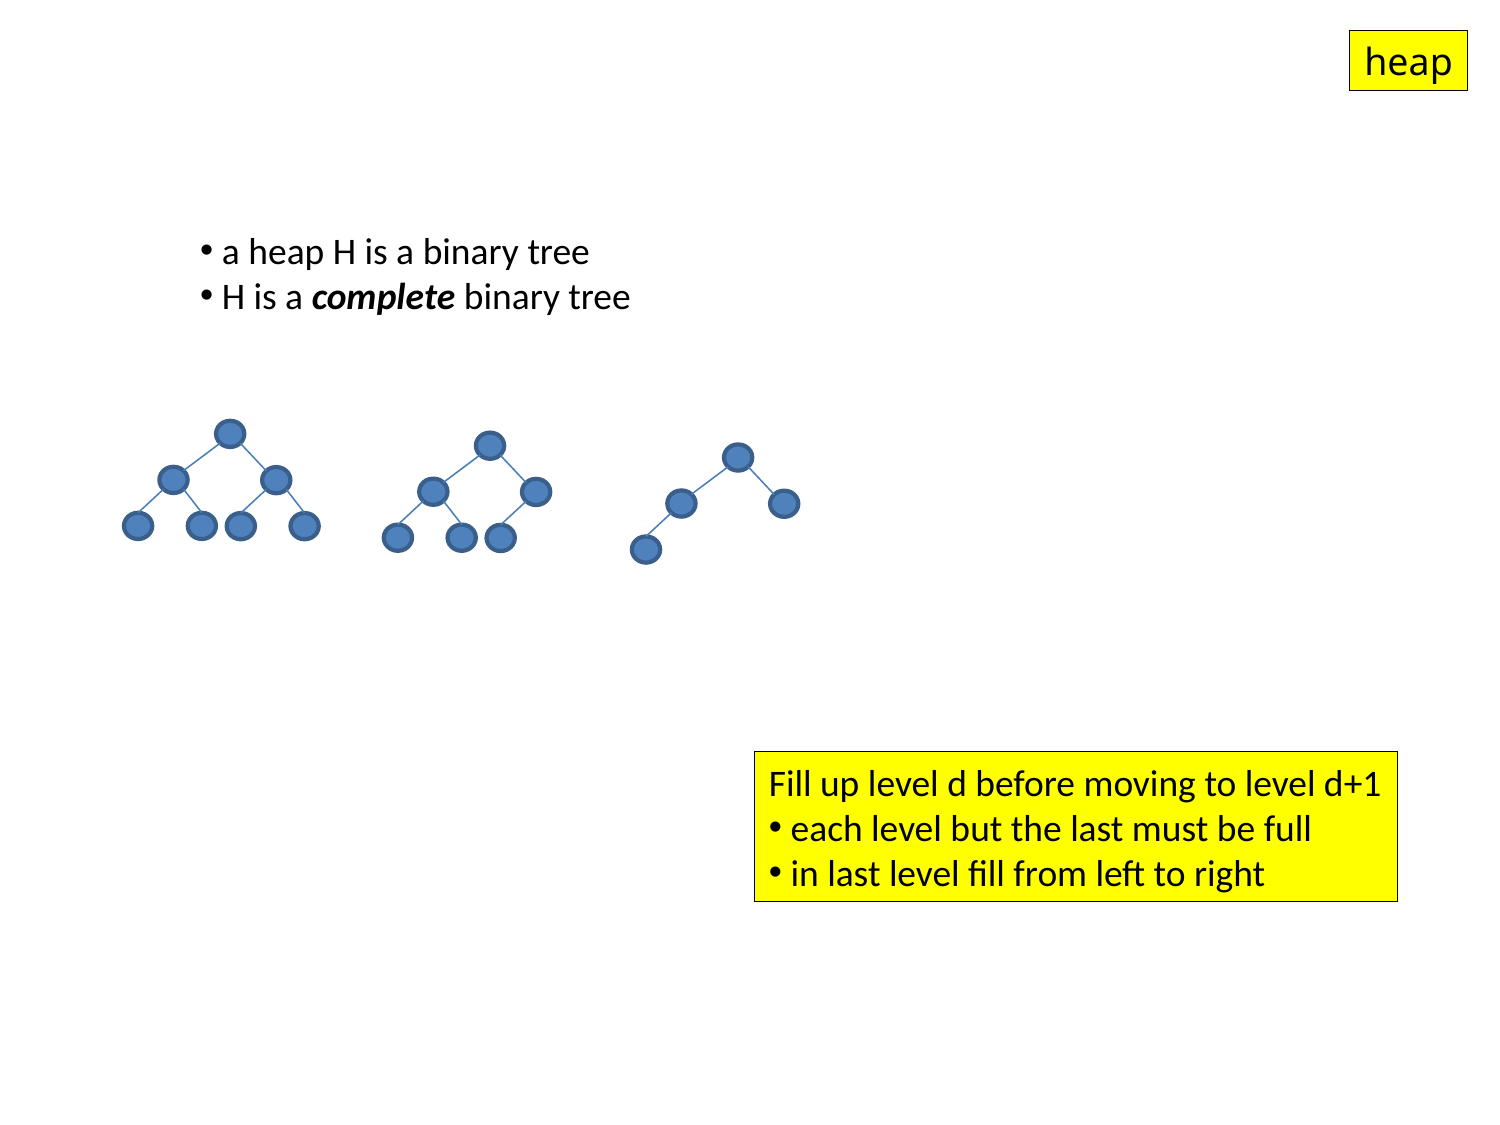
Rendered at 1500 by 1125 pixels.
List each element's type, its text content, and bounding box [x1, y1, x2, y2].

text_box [383, 432, 551, 552]
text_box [631, 444, 799, 563]
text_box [123, 420, 319, 540]
text_box Fill up level d before moving to level d+1 each level but the last must be full in last level fill from left to right [754, 751, 1398, 902]
text_box heap [1349, 30, 1468, 91]
text_box a heap H is a binary tree H is a complete binary tree [185, 219, 647, 325]
